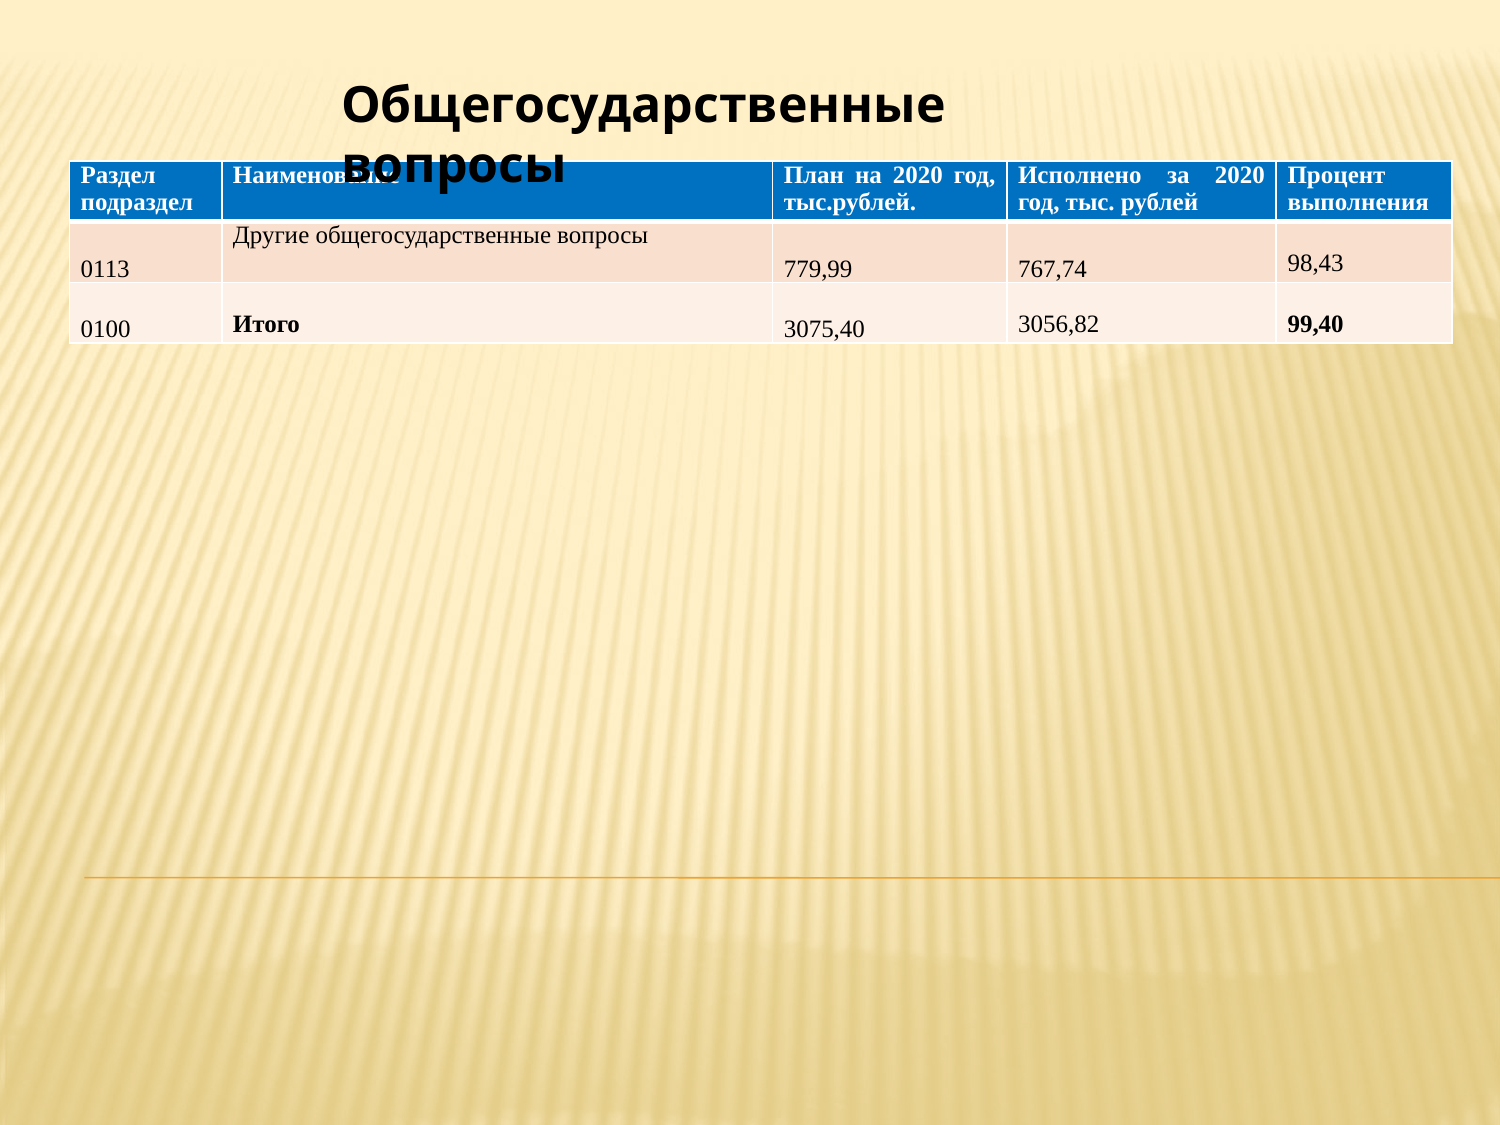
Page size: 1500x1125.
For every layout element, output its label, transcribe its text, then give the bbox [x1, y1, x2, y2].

table_cell 3075,40 [773, 283, 1006, 342]
table_header Раздел подраздел [70, 162, 221, 219]
table_header Процент выполнения [1277, 162, 1451, 219]
table_cell 0113 [70, 224, 221, 282]
table_header План на 2020 год, тыс.рублей. [773, 200, 1006, 219]
table_cell 0100 [70, 283, 221, 342]
table_cell Итого [223, 283, 772, 342]
table_cell 98,43 [1277, 224, 1451, 282]
table_cell Другие общегосударственные вопросы [223, 224, 772, 282]
table_header Исполнено за 2020 год, тыс. рублей [1008, 162, 1275, 219]
table_cell 767,74 [1008, 224, 1275, 282]
table_header Наименование [223, 162, 772, 219]
table_cell 99,40 [1277, 283, 1451, 342]
table_cell 779,99 [773, 224, 1006, 282]
text_box Общегосударственные вопросы [326, 64, 1196, 200]
table_cell 3056,82 [1008, 283, 1275, 342]
